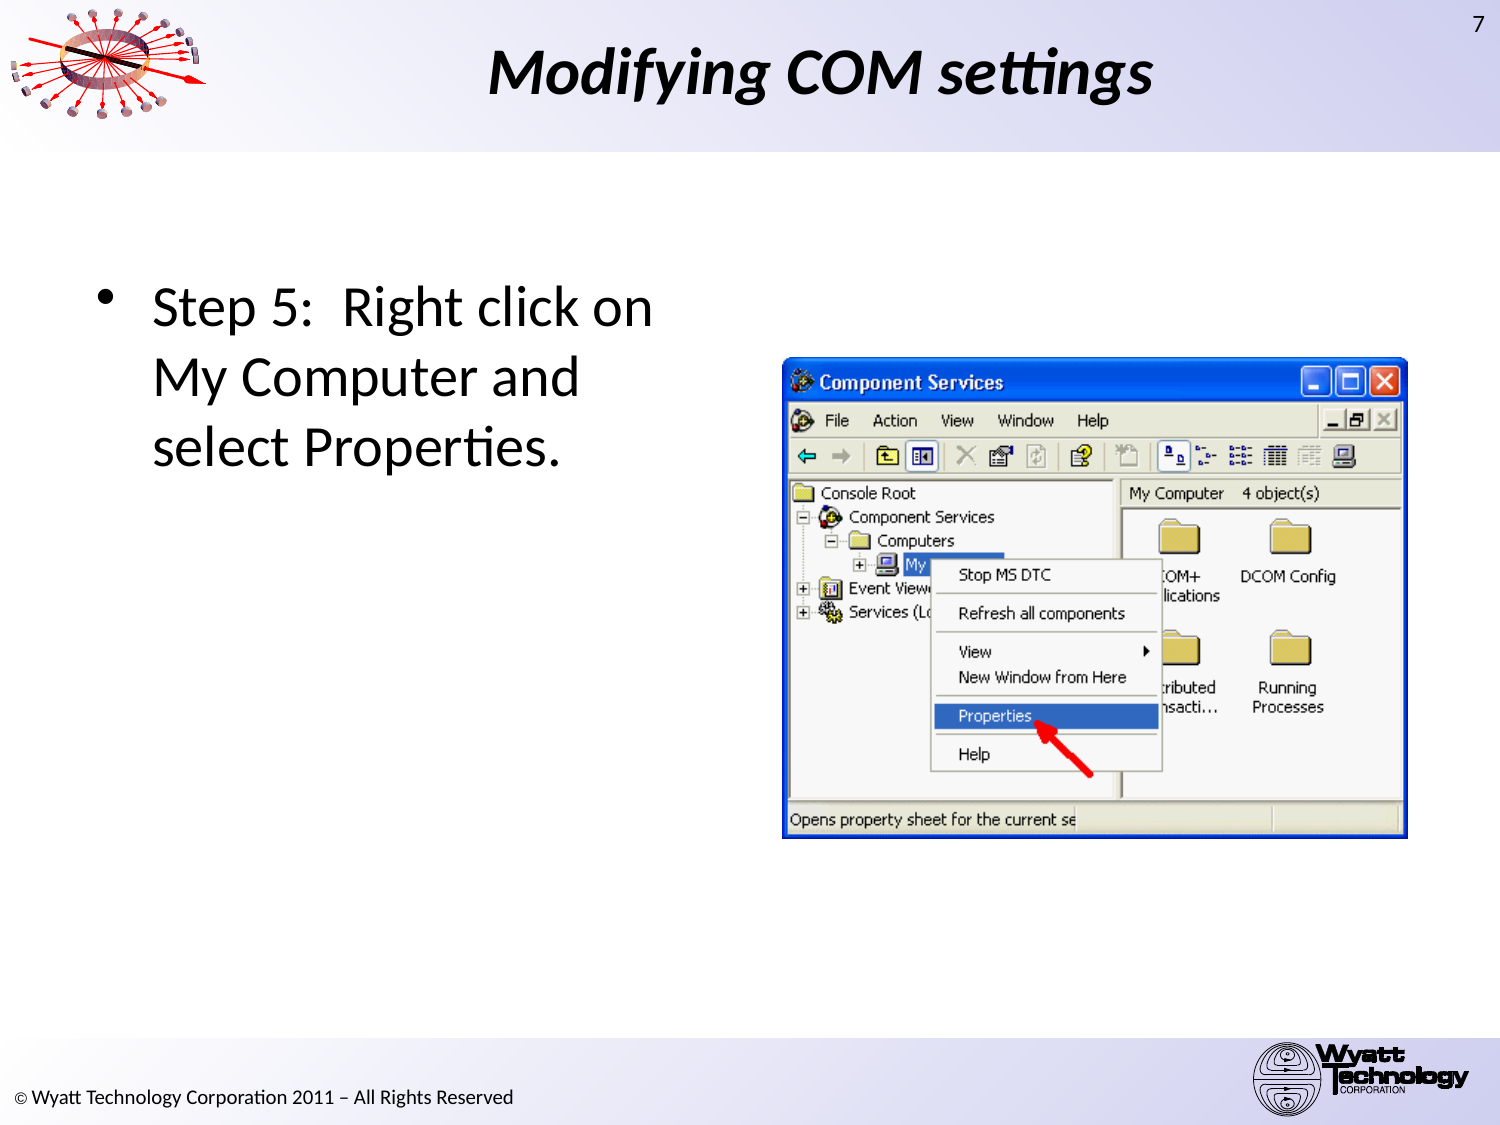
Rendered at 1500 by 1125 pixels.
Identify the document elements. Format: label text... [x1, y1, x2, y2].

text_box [782, 357, 1408, 840]
title Modifying COM settings [217, 20, 1424, 115]
list Step 5: Right click on My Computer and select Properties. [80, 260, 707, 936]
